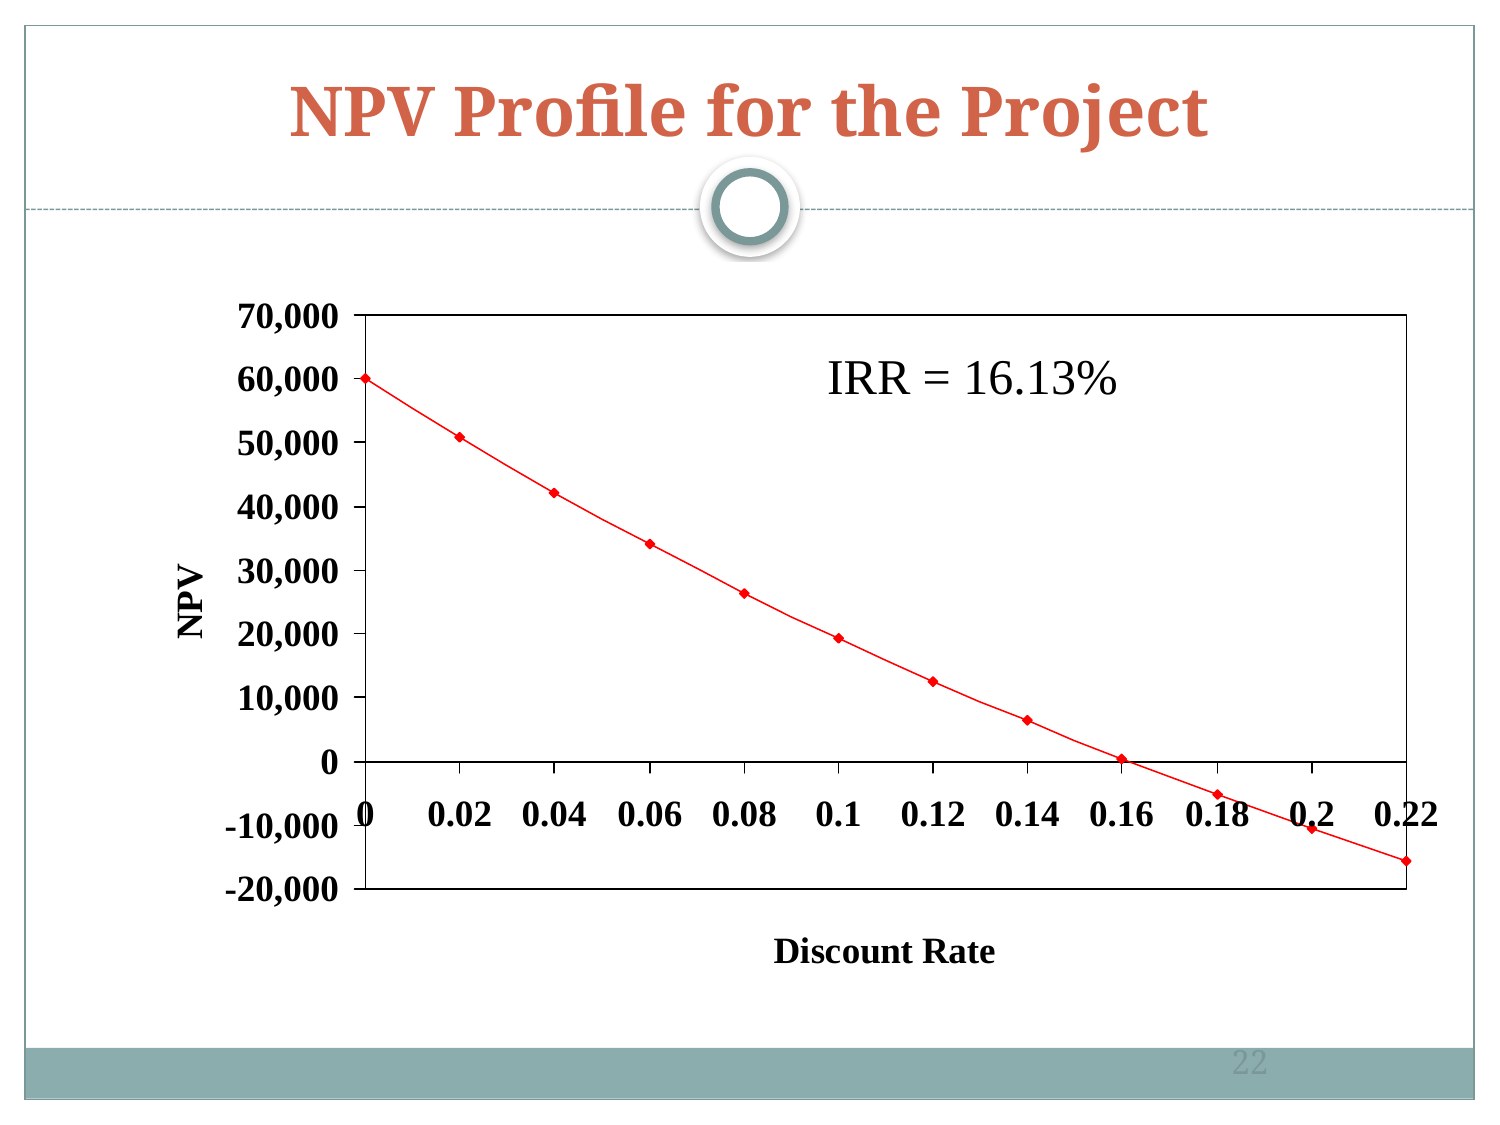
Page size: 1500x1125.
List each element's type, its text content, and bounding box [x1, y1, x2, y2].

slide_number 22 [1074, 1024, 1425, 1103]
title NPV Profile for the Project [75, 0, 1425, 158]
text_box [133, 262, 1467, 1006]
